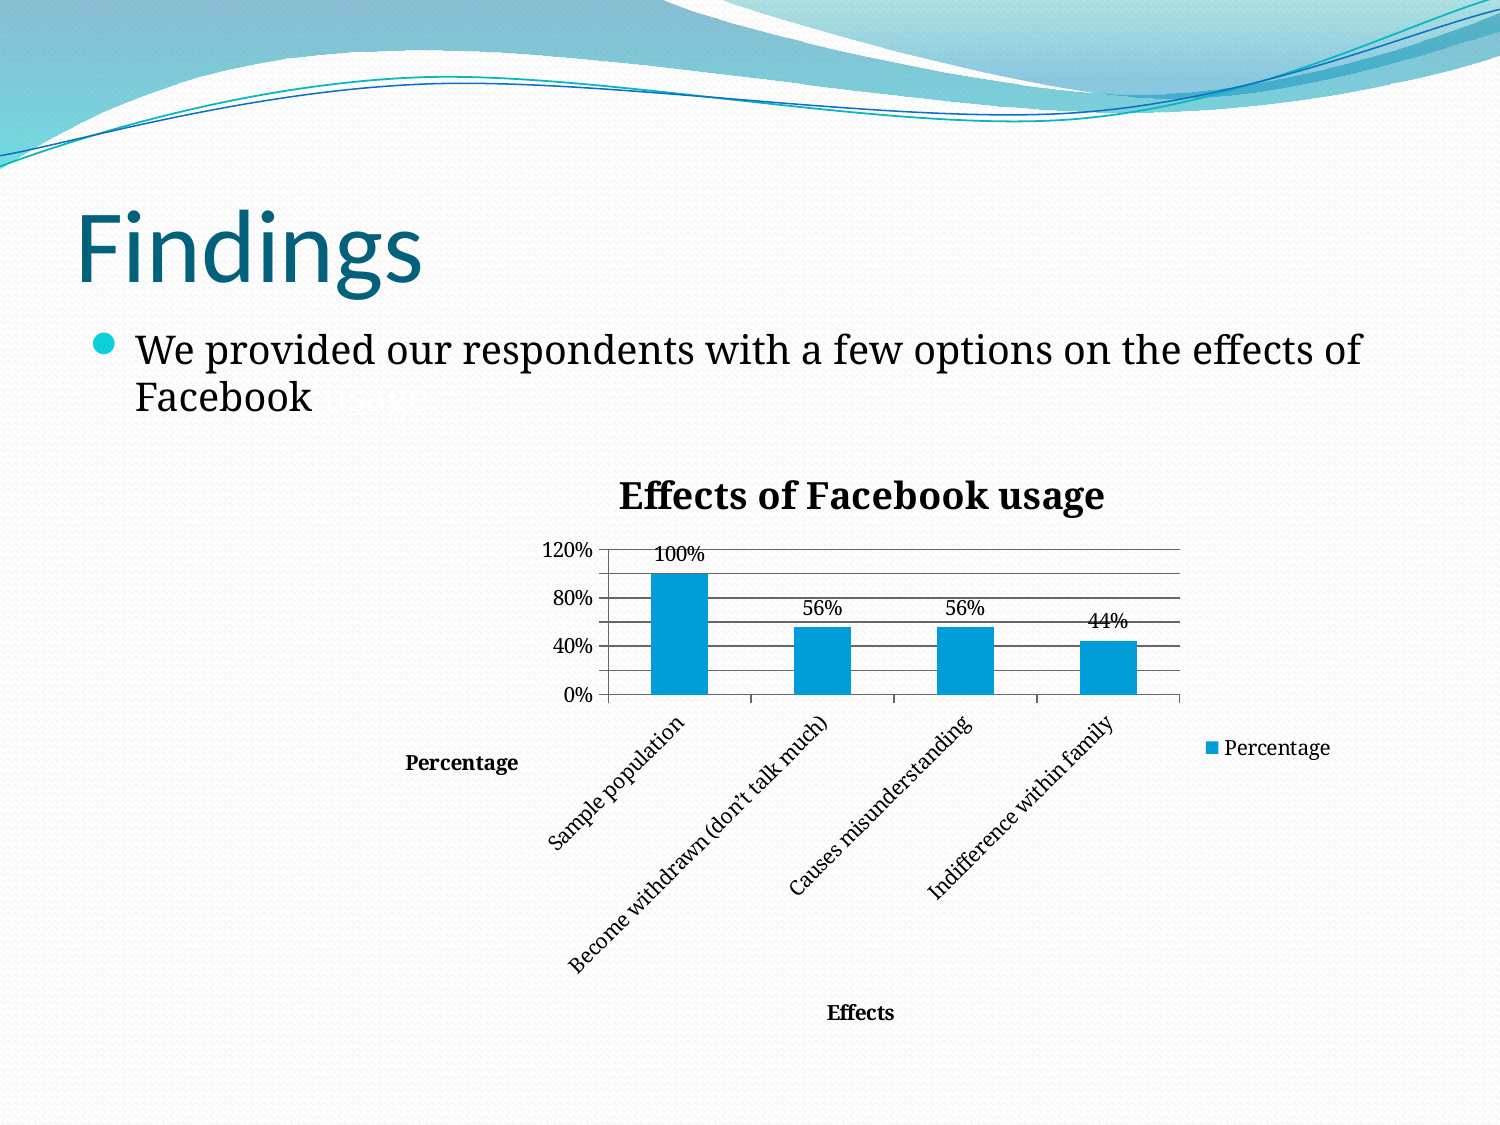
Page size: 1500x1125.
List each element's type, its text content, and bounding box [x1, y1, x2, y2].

list We provided our respondents with a few options on the effects of Facebook usage. [75, 317, 1425, 1038]
chart [374, 437, 1351, 1059]
title Findings [75, 115, 1425, 303]
